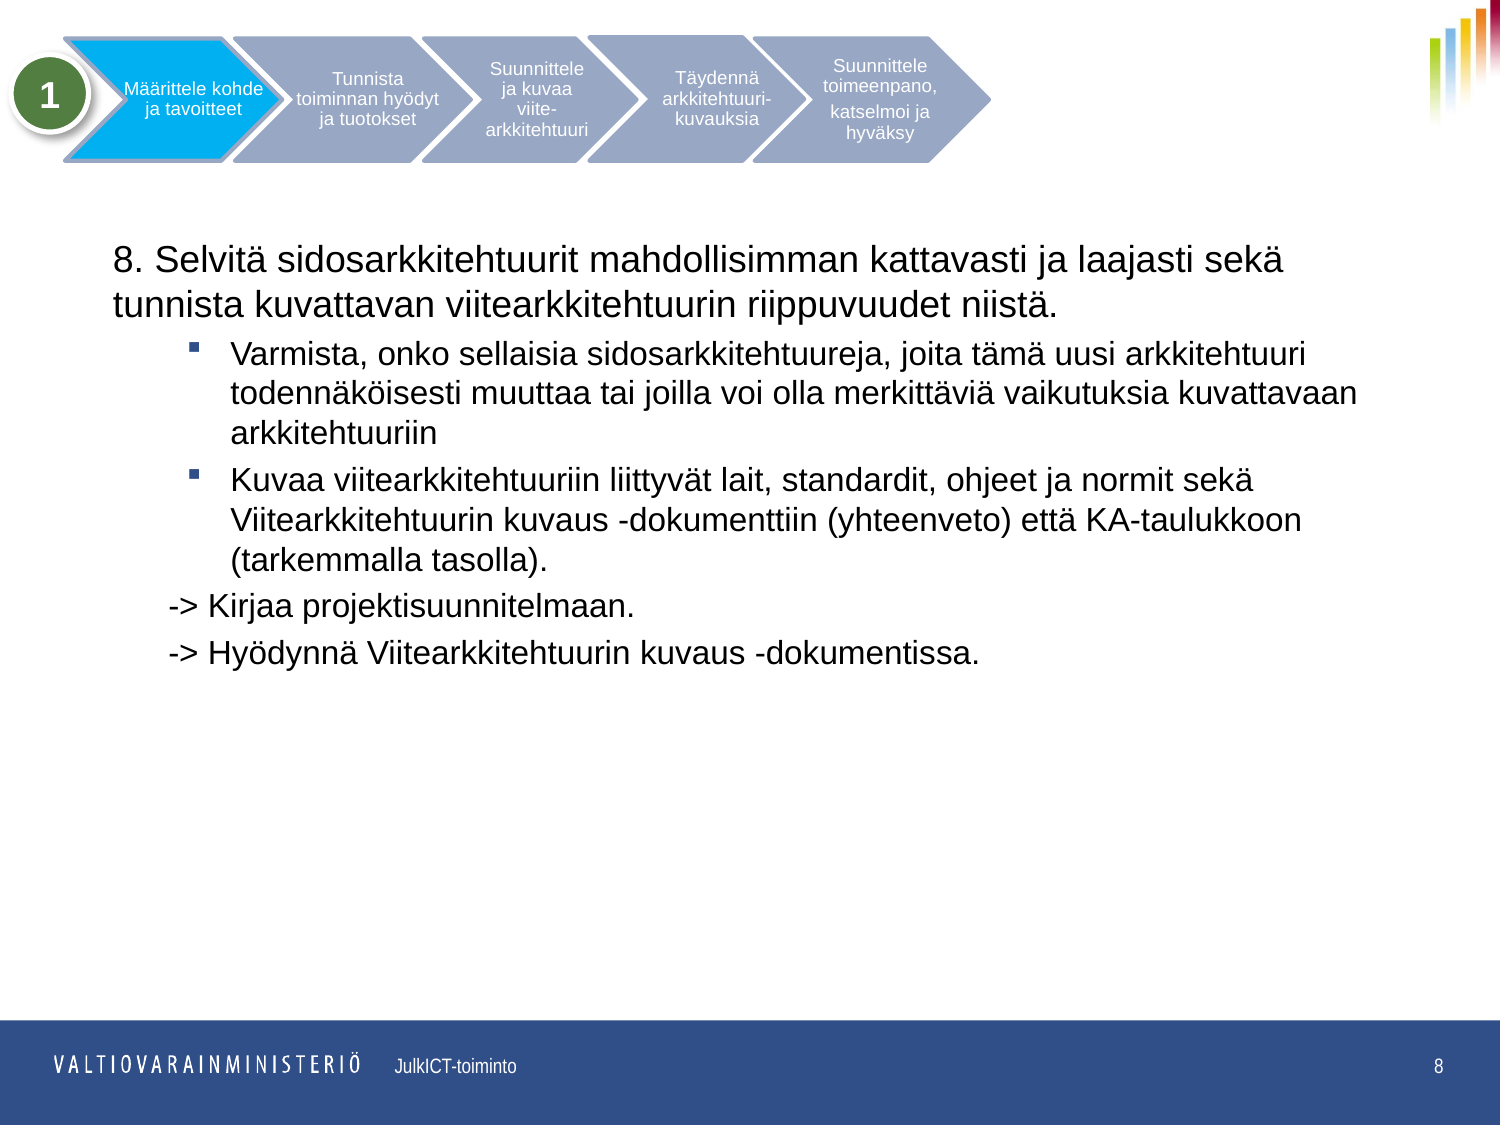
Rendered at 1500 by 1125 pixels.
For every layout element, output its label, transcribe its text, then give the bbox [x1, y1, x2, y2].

picture [1430, 0, 1500, 143]
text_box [810, 0, 934, 217]
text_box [468, 0, 592, 207]
slide_number 8 [1379, 1045, 1459, 1081]
list 8. Selvitä sidosarkkitehtuurit mahdollisimman kattavasti ja laajasti sekä tunnista kuvattavan viitearkkitehtuurin riippuvuudet niistä. Varmista, onko sellaisia sidosarkkitehtuureja, joita tämä uusi arkkitehtuuri todennäköisesti muuttaa tai joilla voi olla merkittäviä vaikutuksia kuvattavaan arkkitehtuuriin Kuvaa viitearkkitehtuuriin liittyvät lait, standardit, ohjeet ja normit sekä Viitearkkitehtuurin kuvaus -dokumenttiin (yhteenveto) että KA-taulukkoon (tarkemmalla tasolla). -> Kirjaa projektisuunnitelmaan. -> Hyödynnä Viitearkkitehtuurin kuvaus -dokumentissa. [97, 174, 1403, 1024]
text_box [291, 0, 415, 218]
text_box 1 [10, 54, 89, 133]
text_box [112, 0, 235, 209]
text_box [634, 0, 759, 207]
